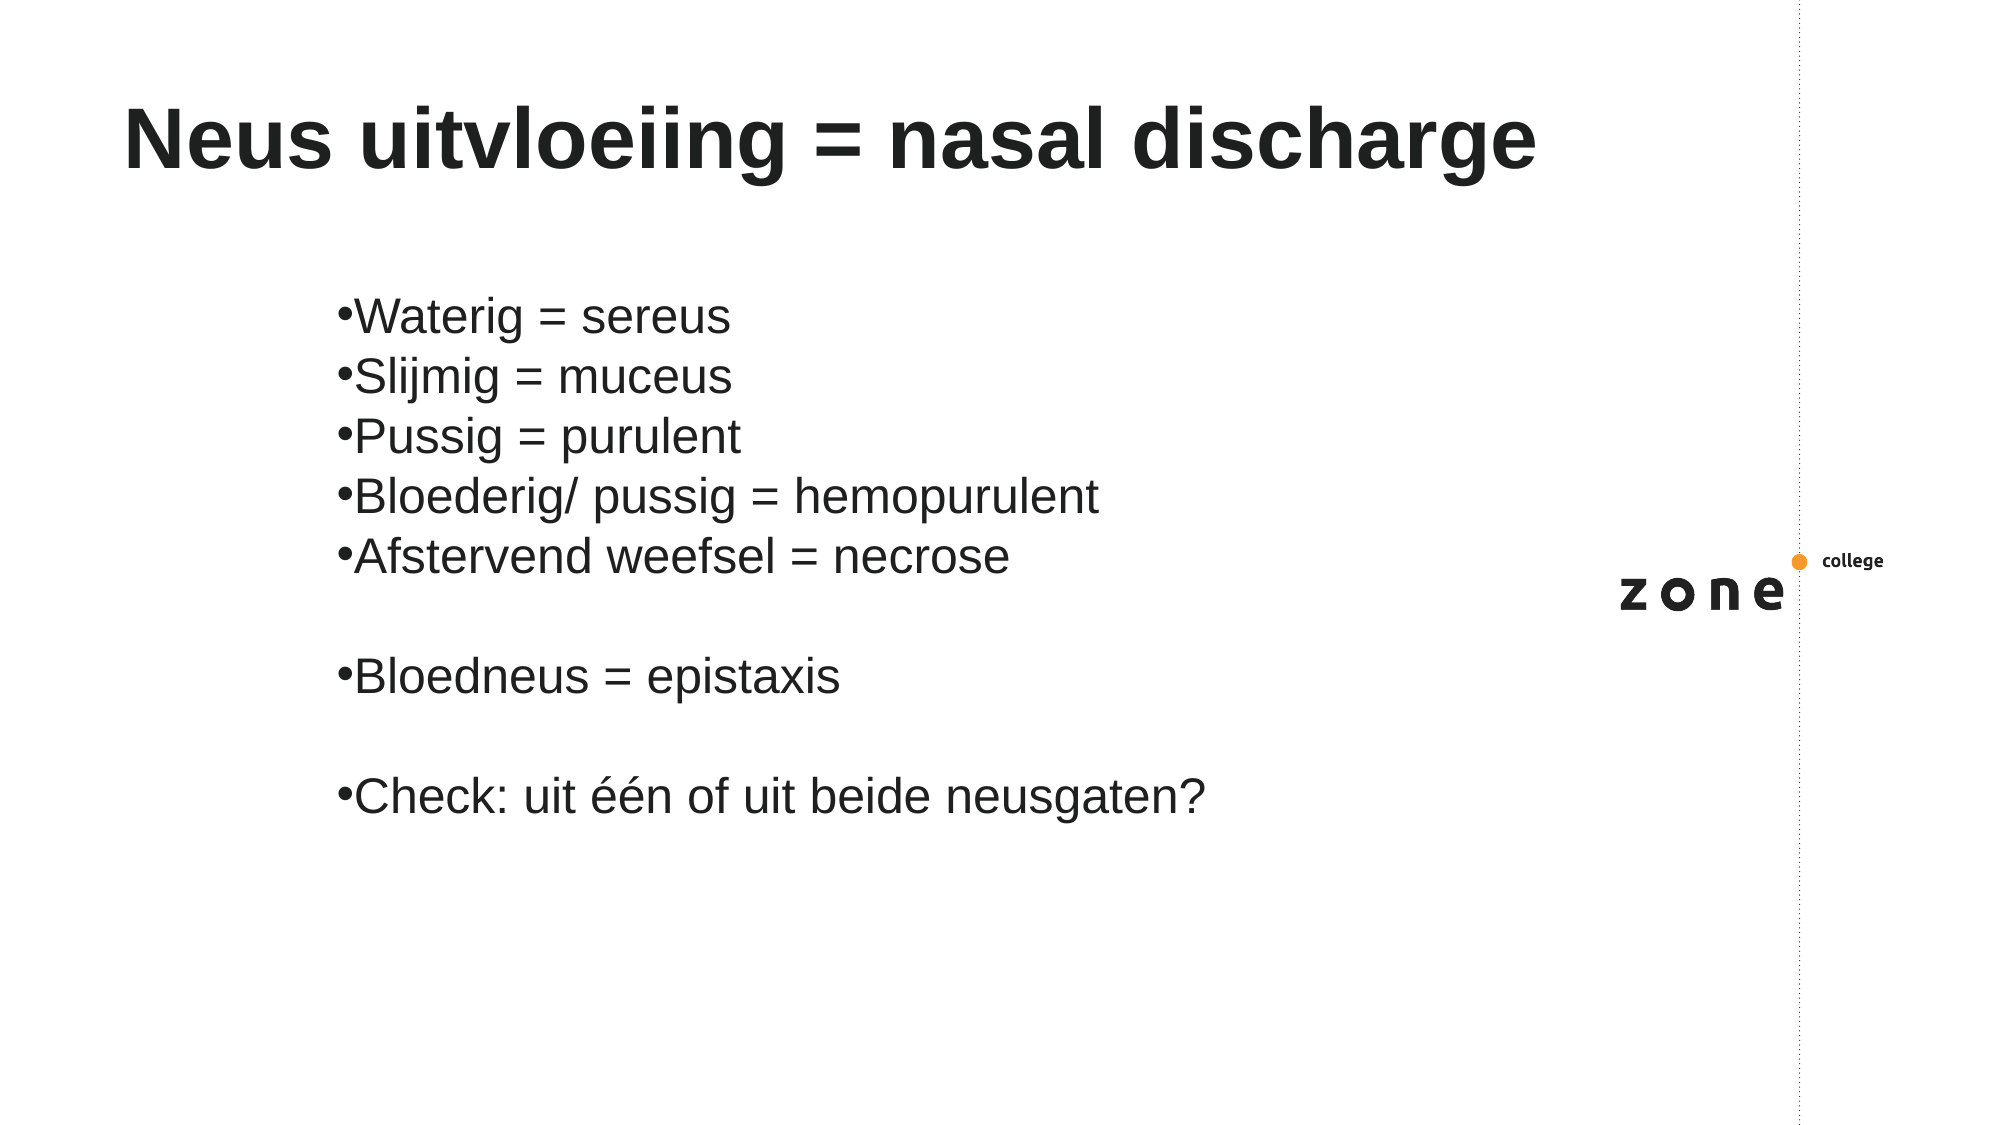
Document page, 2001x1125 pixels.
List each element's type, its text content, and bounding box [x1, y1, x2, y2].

title Neus uitvloeiing = nasal discharge [124, 94, 1607, 272]
picture [1596, 0, 2001, 1125]
list Waterig = sereus Slijmig = muceus Pussig = purulent Bloederig/ pussig = hemopurulent Afstervend weefsel = necrose Bloedneus = epistaxis Check: uit één of uit beide neusgaten? [336, 283, 1607, 998]
